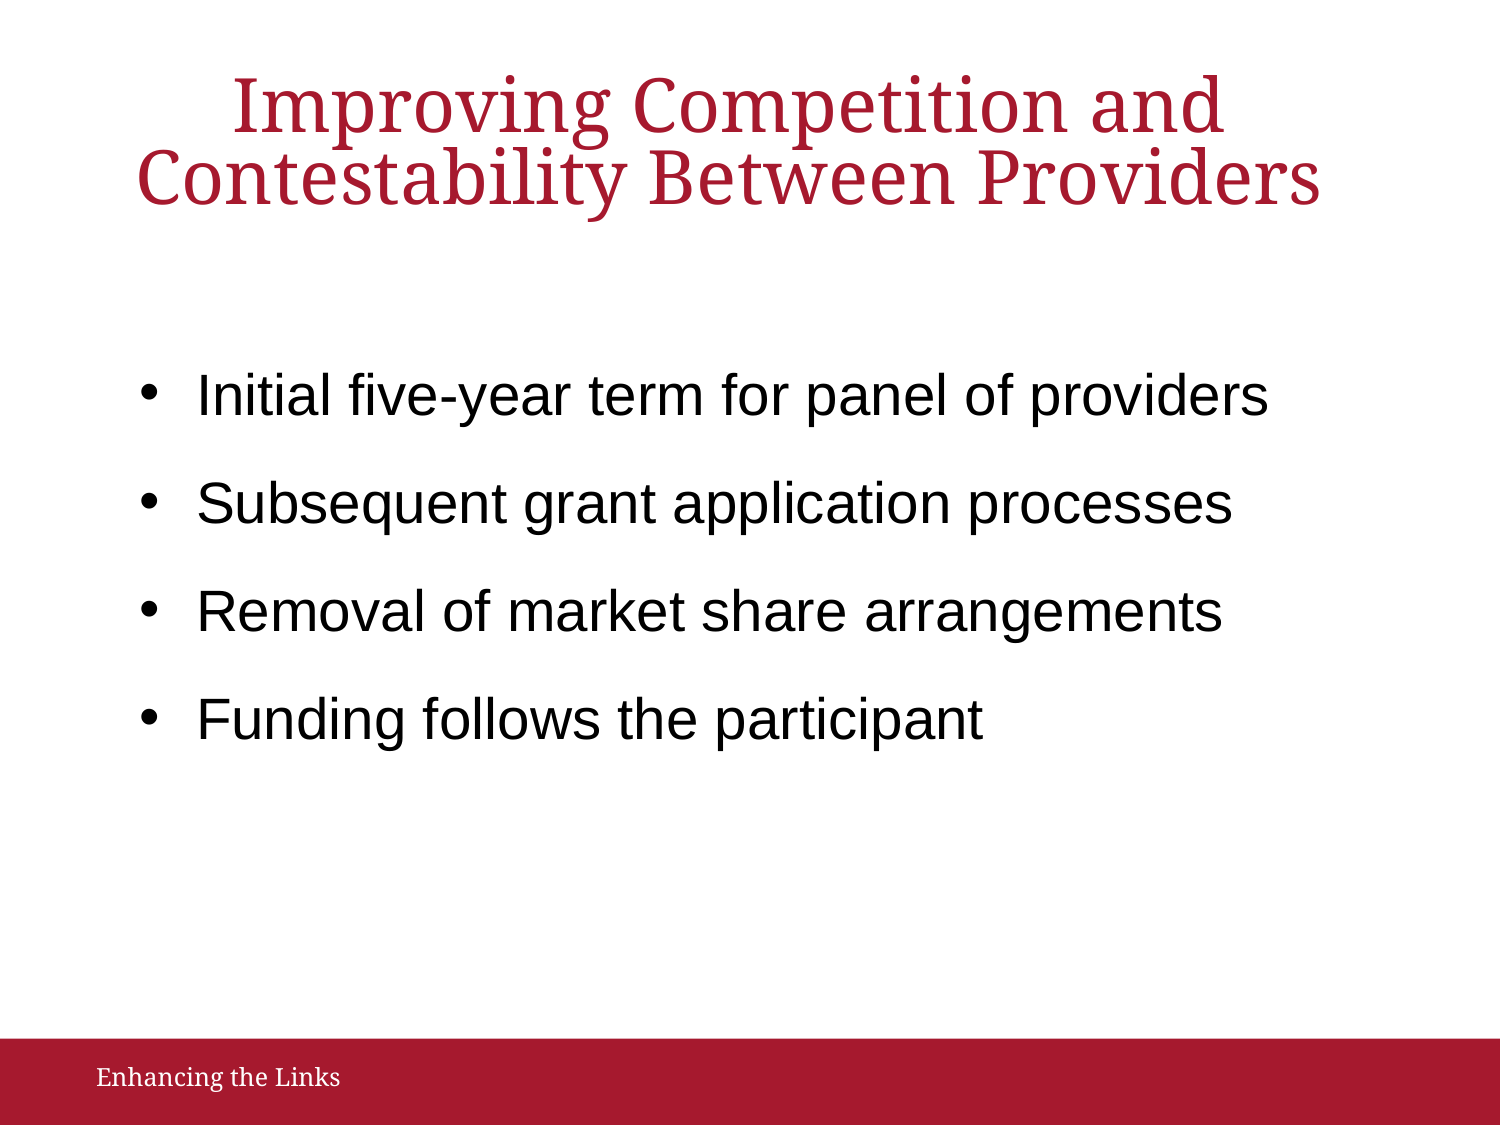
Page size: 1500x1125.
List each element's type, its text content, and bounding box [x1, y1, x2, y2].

title Improving Competition and Contestability Between Providers [75, 74, 1384, 217]
footer Enhancing the Links [96, 1048, 1164, 1109]
list Initial five-year term for panel of providers Subsequent grant application processes Removal of market share arrangements Funding follows the participant [96, 349, 1384, 776]
